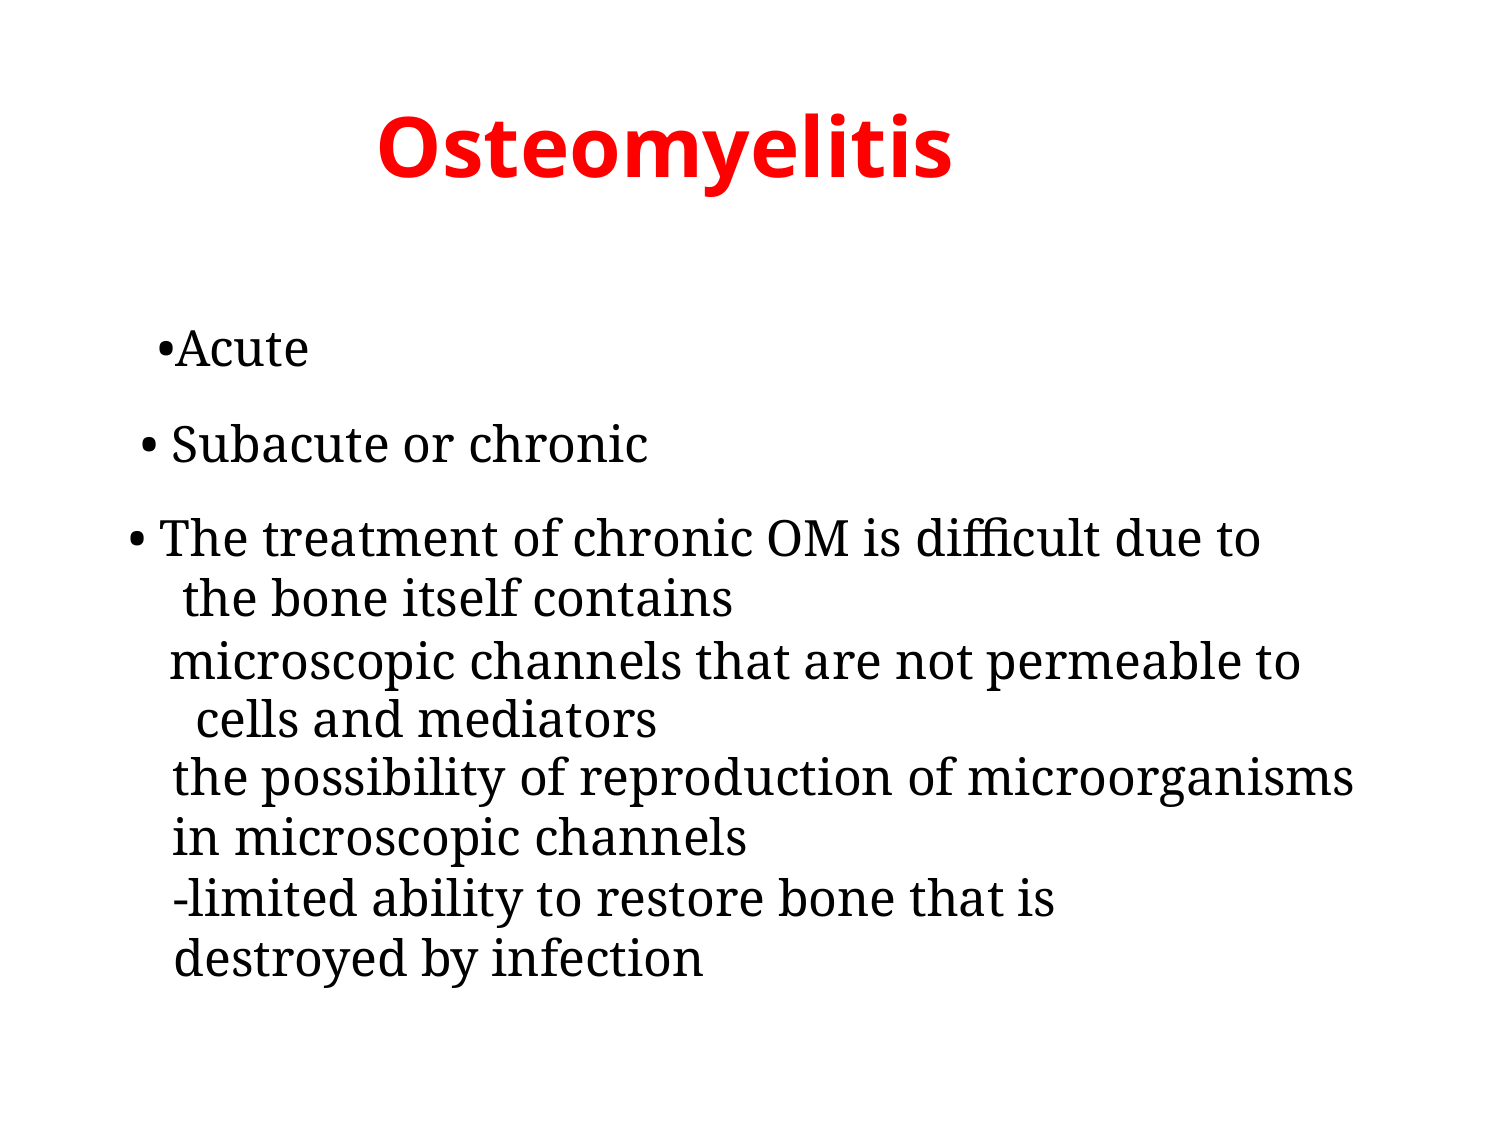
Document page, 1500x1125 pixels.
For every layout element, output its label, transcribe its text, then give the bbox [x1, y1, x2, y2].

text_box -limited ability to restore bone that is destroyed by infection [173, 866, 1057, 1045]
text_box cells and mediators [195, 687, 659, 745]
text_box the bone itself contains [182, 566, 735, 629]
text_box the possibility of reproduction of microorganisms in microscopic channels [172, 745, 1356, 927]
text_box •Acute [157, 316, 311, 412]
text_box • The treatment of chronic OM is difficult due to [128, 506, 1263, 624]
text_box microscopic channels that are not permeable to [169, 629, 1303, 747]
text_box Osteomyelitis [375, 97, 955, 194]
text_box • Subacute or chronic [140, 412, 650, 506]
